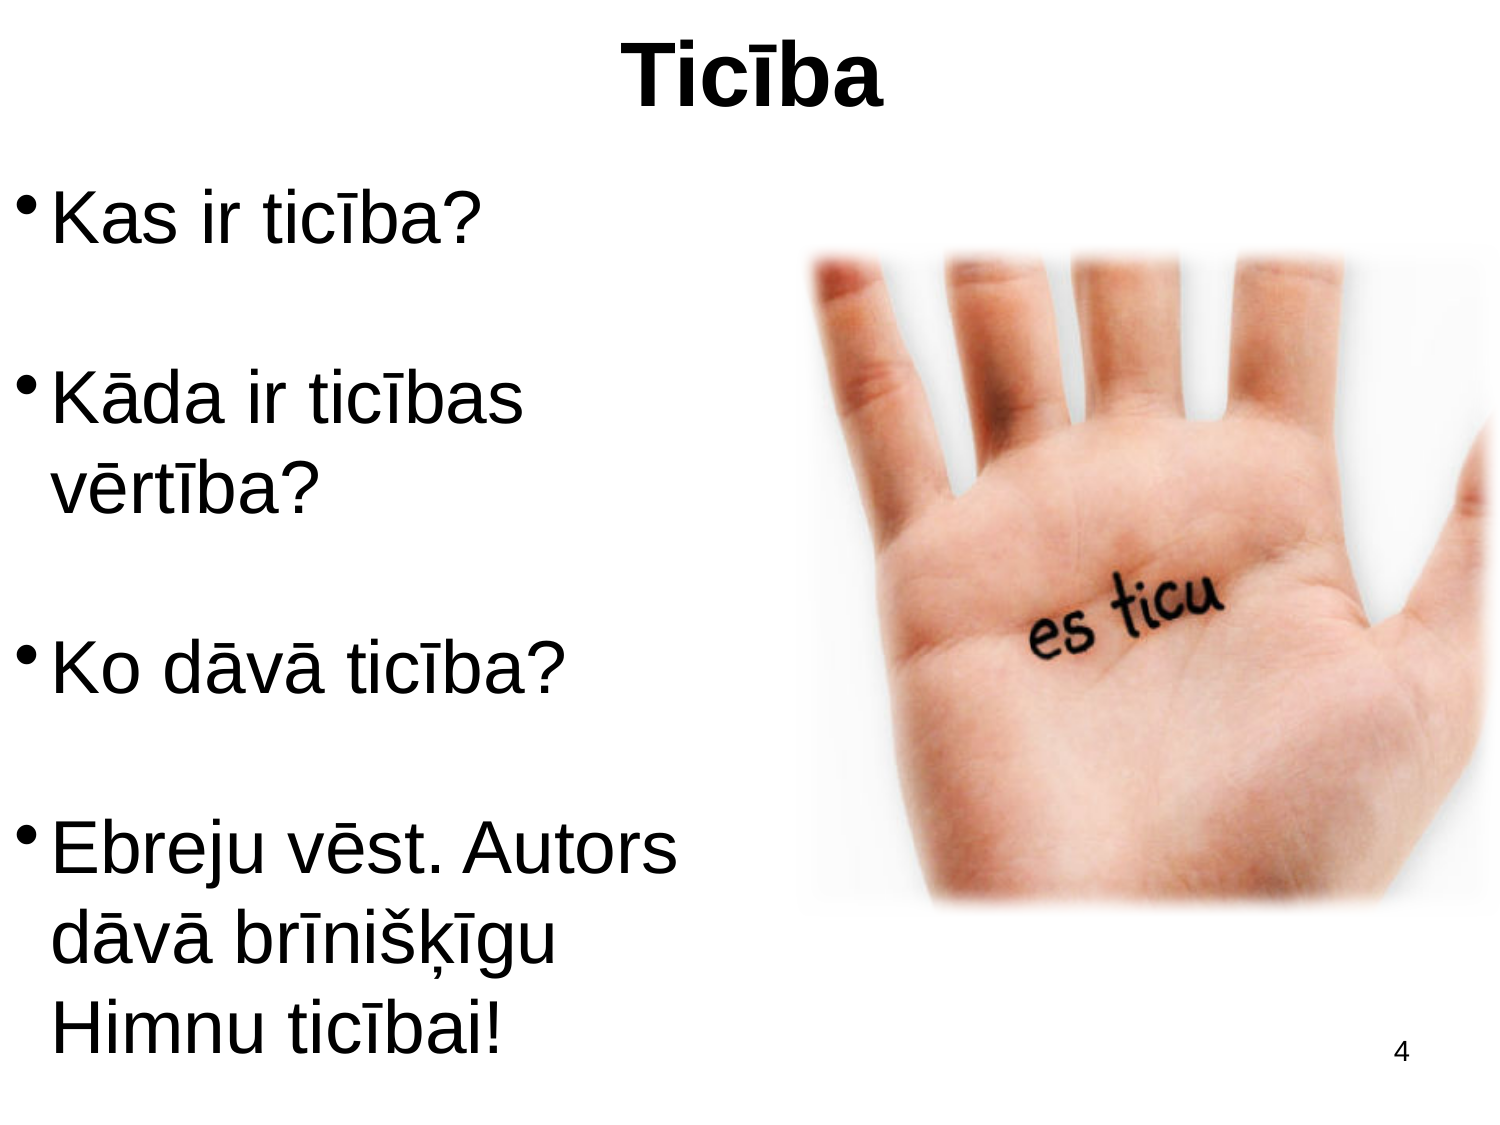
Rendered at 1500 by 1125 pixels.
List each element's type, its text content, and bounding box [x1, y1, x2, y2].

slide_number 4 [1074, 1024, 1426, 1103]
picture [796, 243, 1500, 917]
text_box Kas ir ticība? Kāda ir ticības vērtība? Ko dāvā ticība? Ebreju vēst. Autors dāvā brīnišķīgu Himnu ticībai! [0, 160, 809, 1076]
title Ticība [76, 0, 1428, 140]
